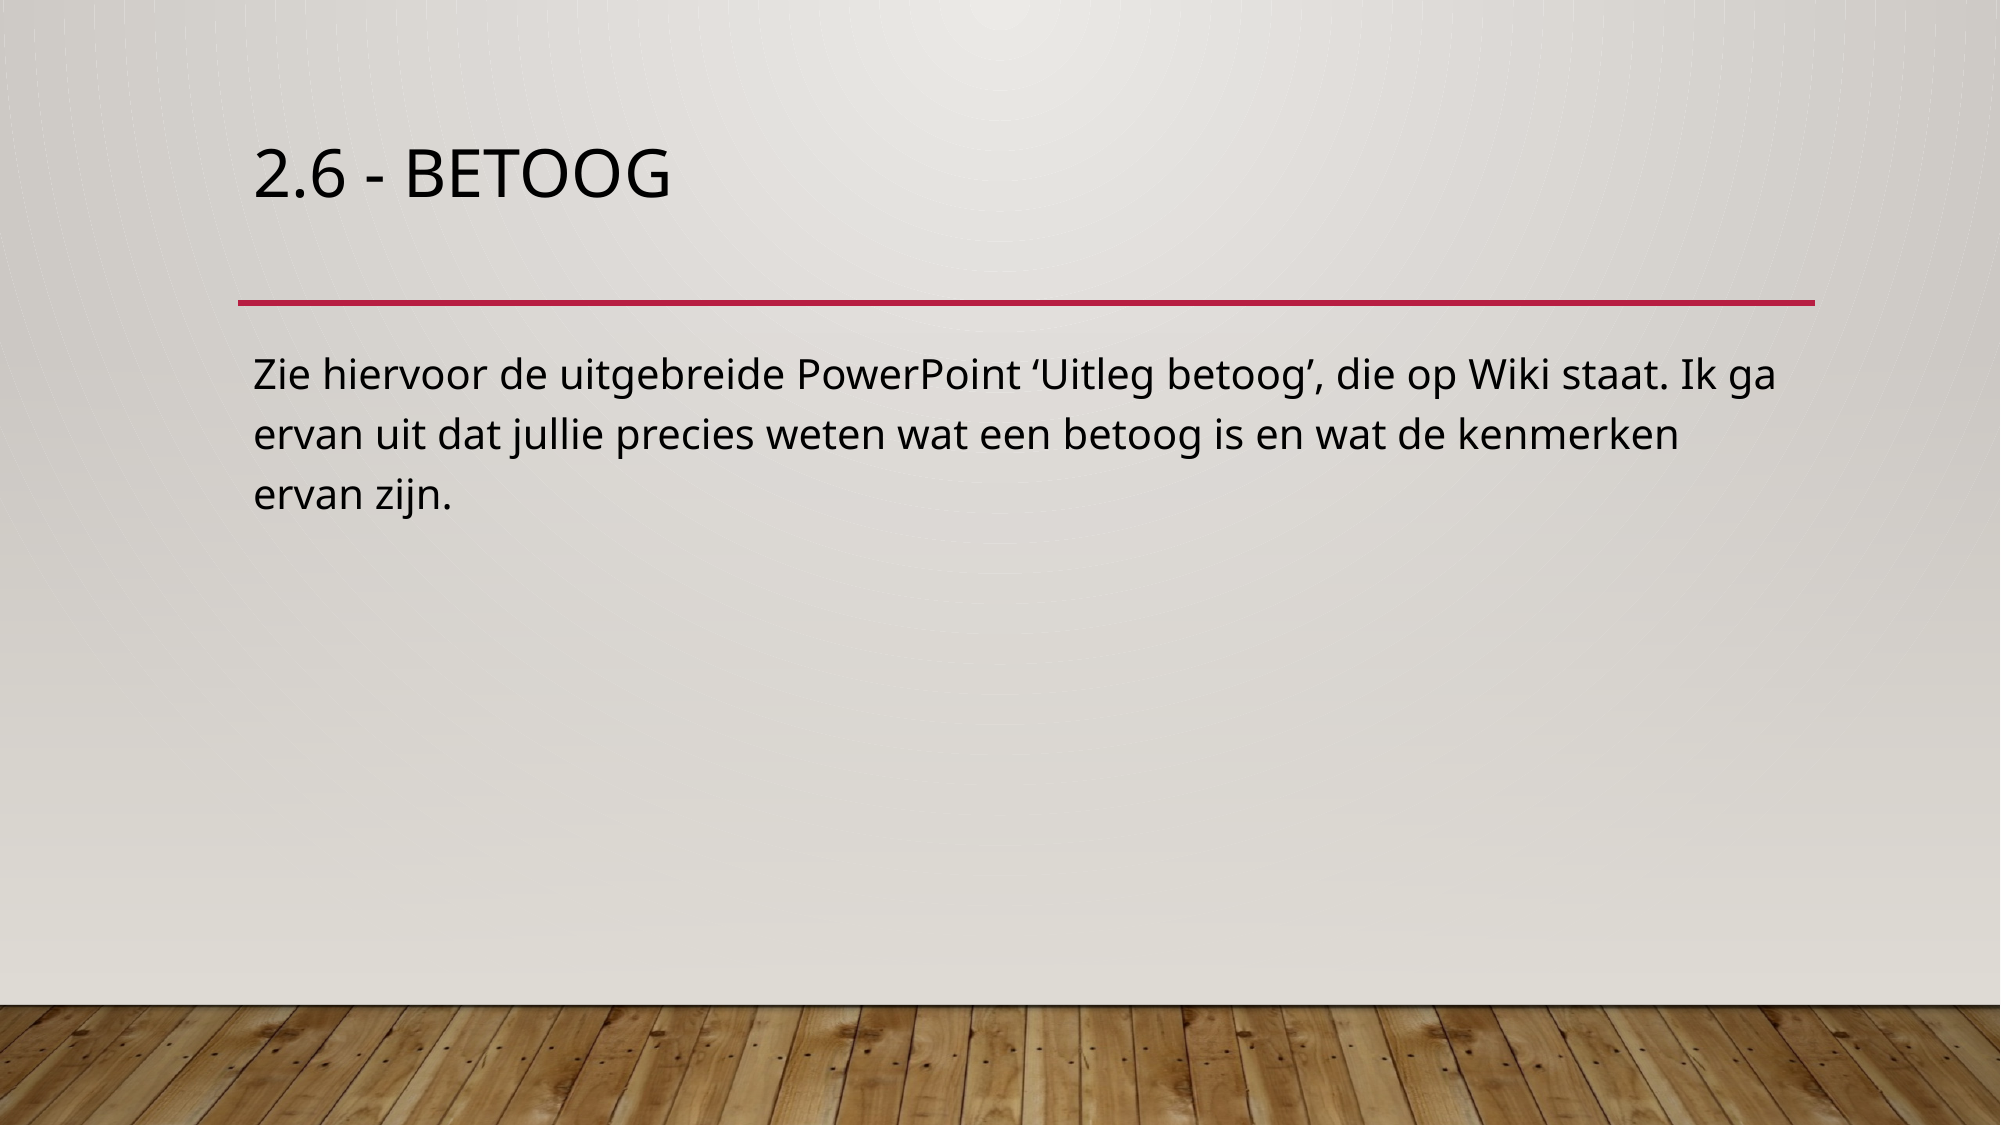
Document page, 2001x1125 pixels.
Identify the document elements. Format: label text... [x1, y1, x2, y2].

list Zie hiervoor de uitgebreide PowerPoint ‘Uitleg betoog’, die op Wiki staat. Ik ga ervan uit dat jullie precies weten wat een betoog is en wat de kenmerken ervan zijn. [238, 330, 1814, 897]
title 2.6 - Betoog [238, 131, 1814, 305]
picture [0, 1005, 2000, 1125]
